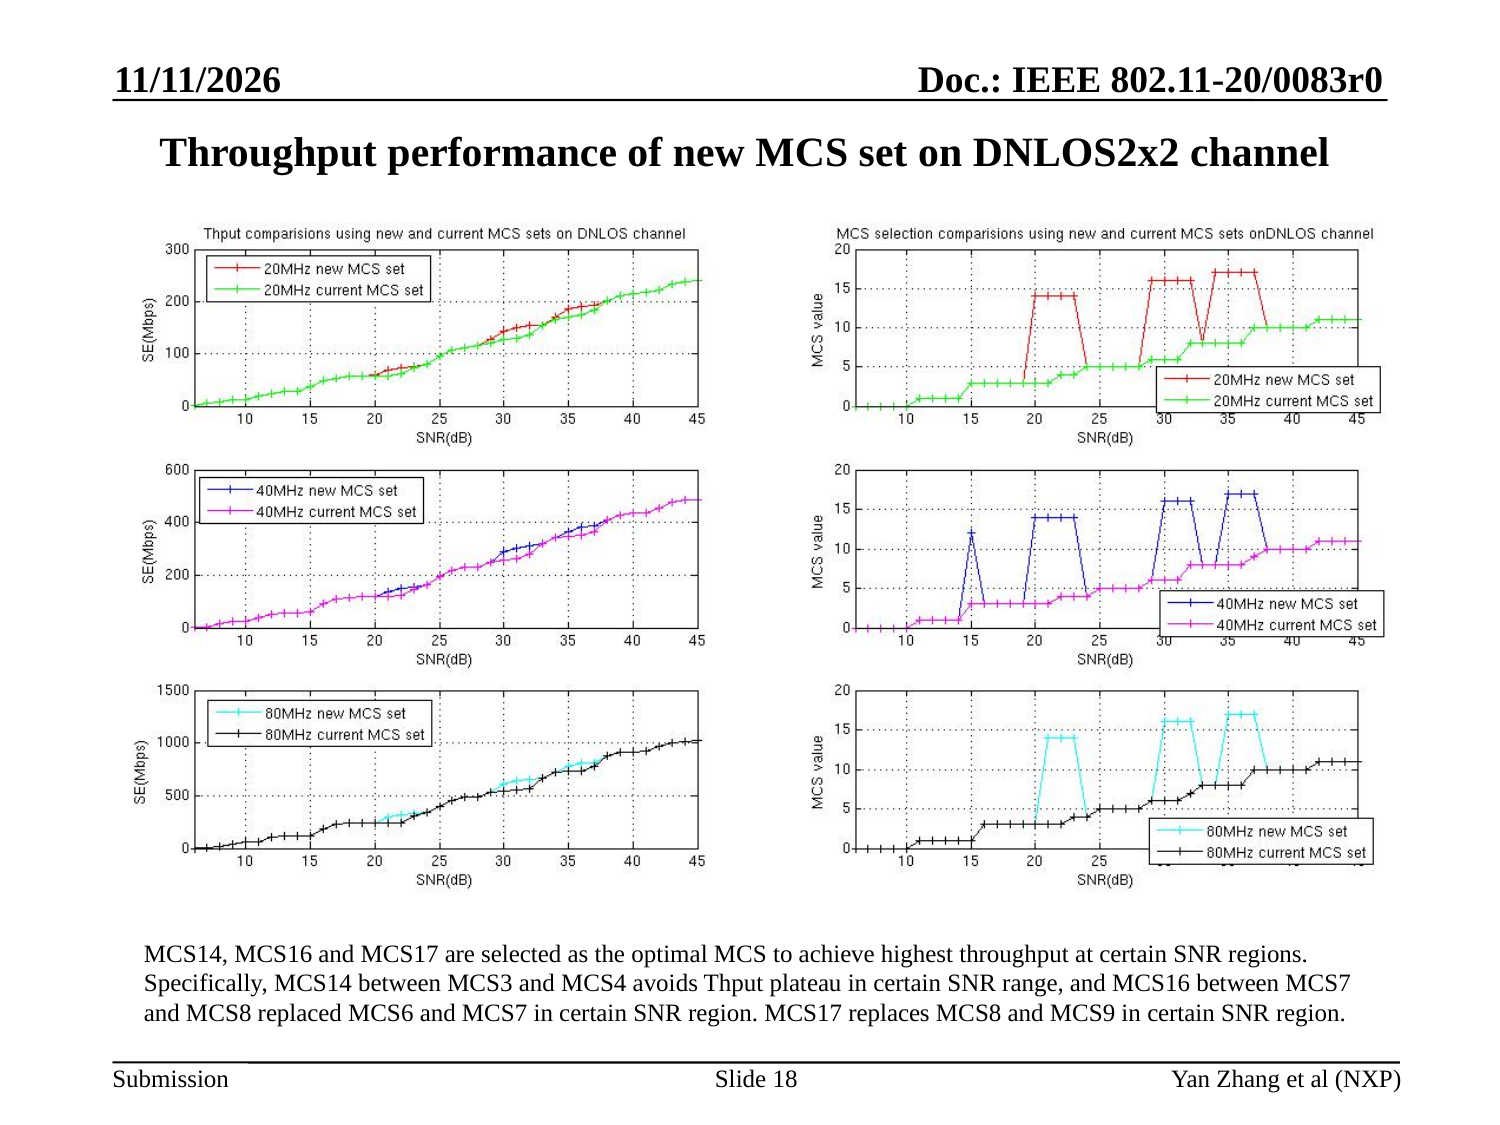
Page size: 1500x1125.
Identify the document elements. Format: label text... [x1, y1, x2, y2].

footer Yan Zhang et al (NXP) [1073, 1061, 1402, 1093]
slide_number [114, 54, 368, 101]
slide_number Slide 18 [712, 1061, 800, 1093]
list MCS14, MCS16 and MCS17 are selected as the optimal MCS to achieve highest throughput at certain SNR regions. Specifically, MCS14 between MCS3 and MCS4 avoids Thput plateau in certain SNR range, and MCS16 between MCS7 and MCS8 replaced MCS6 and MCS7 in certain SNR region. MCS17 replaces MCS8 and MCS9 in certain SNR region. [128, 939, 1404, 1097]
picture [0, 194, 1500, 931]
title Throughput performance of new MCS set on DNLOS2x2 channel [112, 124, 1388, 176]
